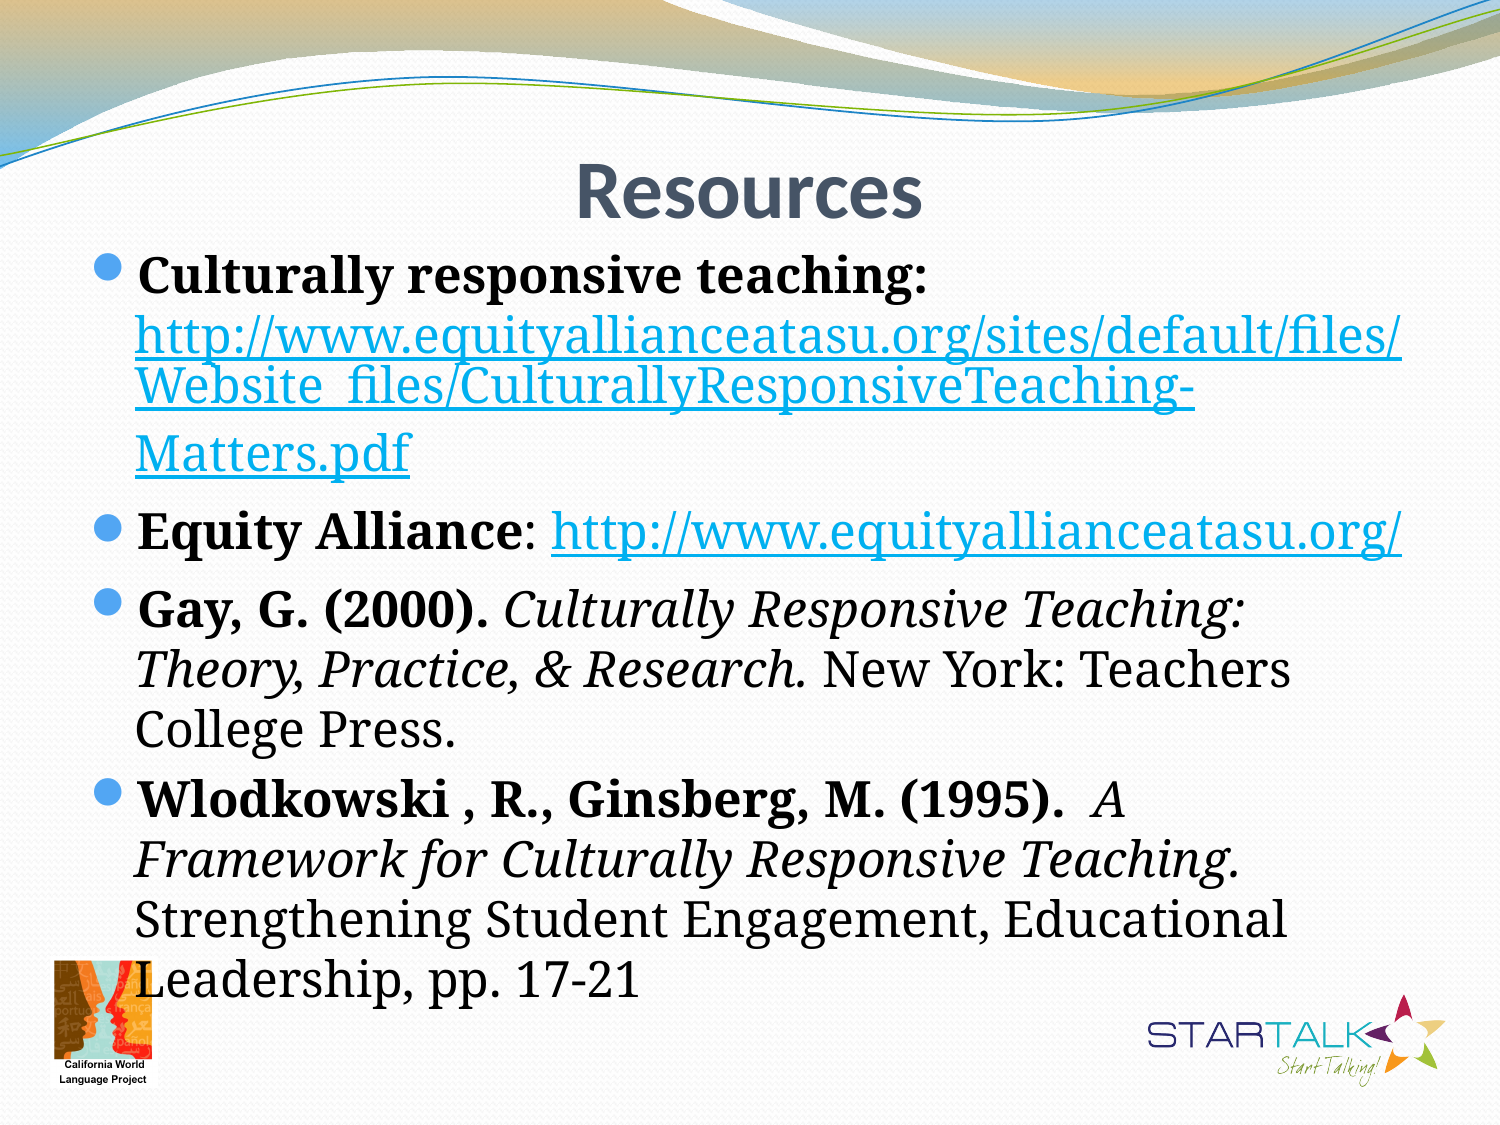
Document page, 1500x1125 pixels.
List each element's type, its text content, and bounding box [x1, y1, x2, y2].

picture [50, 956, 158, 1088]
list Culturally responsive teaching: http://www.equityallianceatasu.org/sites/default/files/Website_files/CulturallyResponsiveTeaching-Matters.pdf Equity Alliance: http://www.equityallianceatasu.org/ Gay, G. (2000). Culturally Responsive Teaching: Theory, Practice, & Research. New York: Teachers College Press. Wlodkowski , R., Ginsberg, M. (1995). A Framework for Culturally Responsive Teaching. Strengthening Student Engagement, Educational Leadership, pp. 17-21 [74, 235, 1426, 913]
title Resources [74, 115, 1426, 235]
picture [1148, 994, 1446, 1087]
